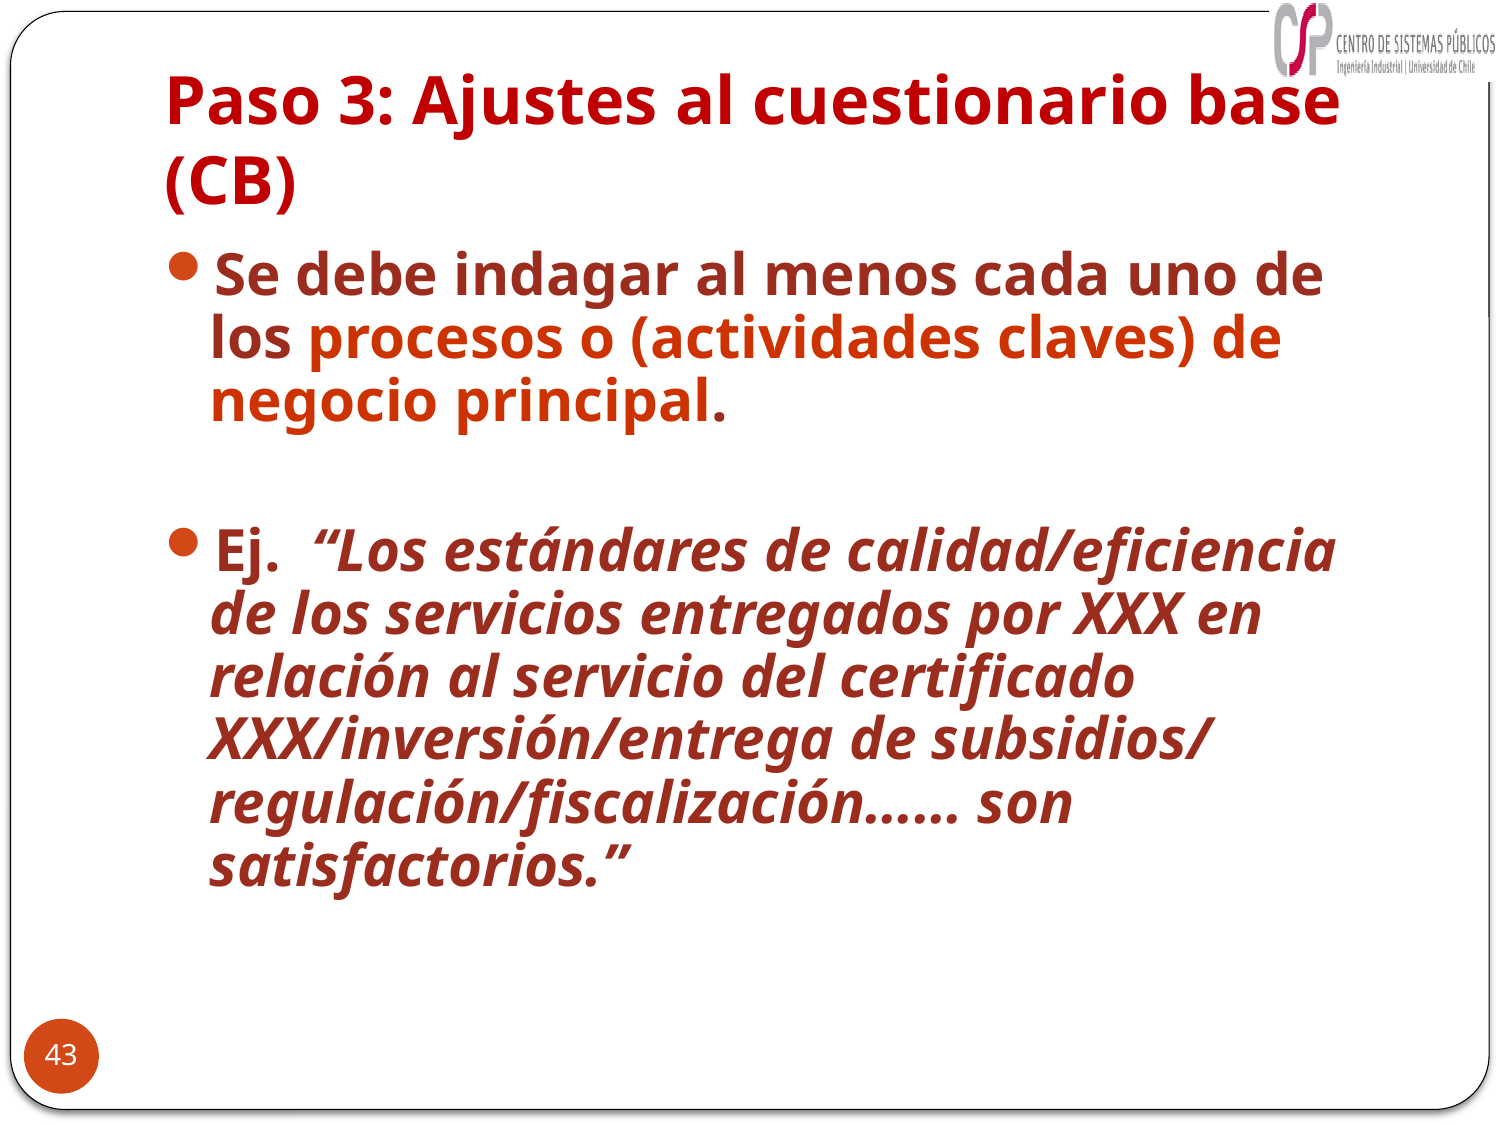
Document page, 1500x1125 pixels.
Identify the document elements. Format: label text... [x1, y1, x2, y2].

slide_number 43 [23, 1018, 99, 1094]
list Se debe indagar al menos cada uno de los procesos o (actividades claves) de negocio principal. Ej. “Los estándares de calidad/eficiencia de los servicios entregados por XXX en relación al servicio del certificado XXX/inversión/entrega de subsidios/ regulación/fiscalización…… son satisfactorios.” [150, 237, 1425, 988]
title Paso 3: Ajustes al cuestionario base (CB) [150, 45, 1425, 233]
picture [1269, 0, 1500, 82]
